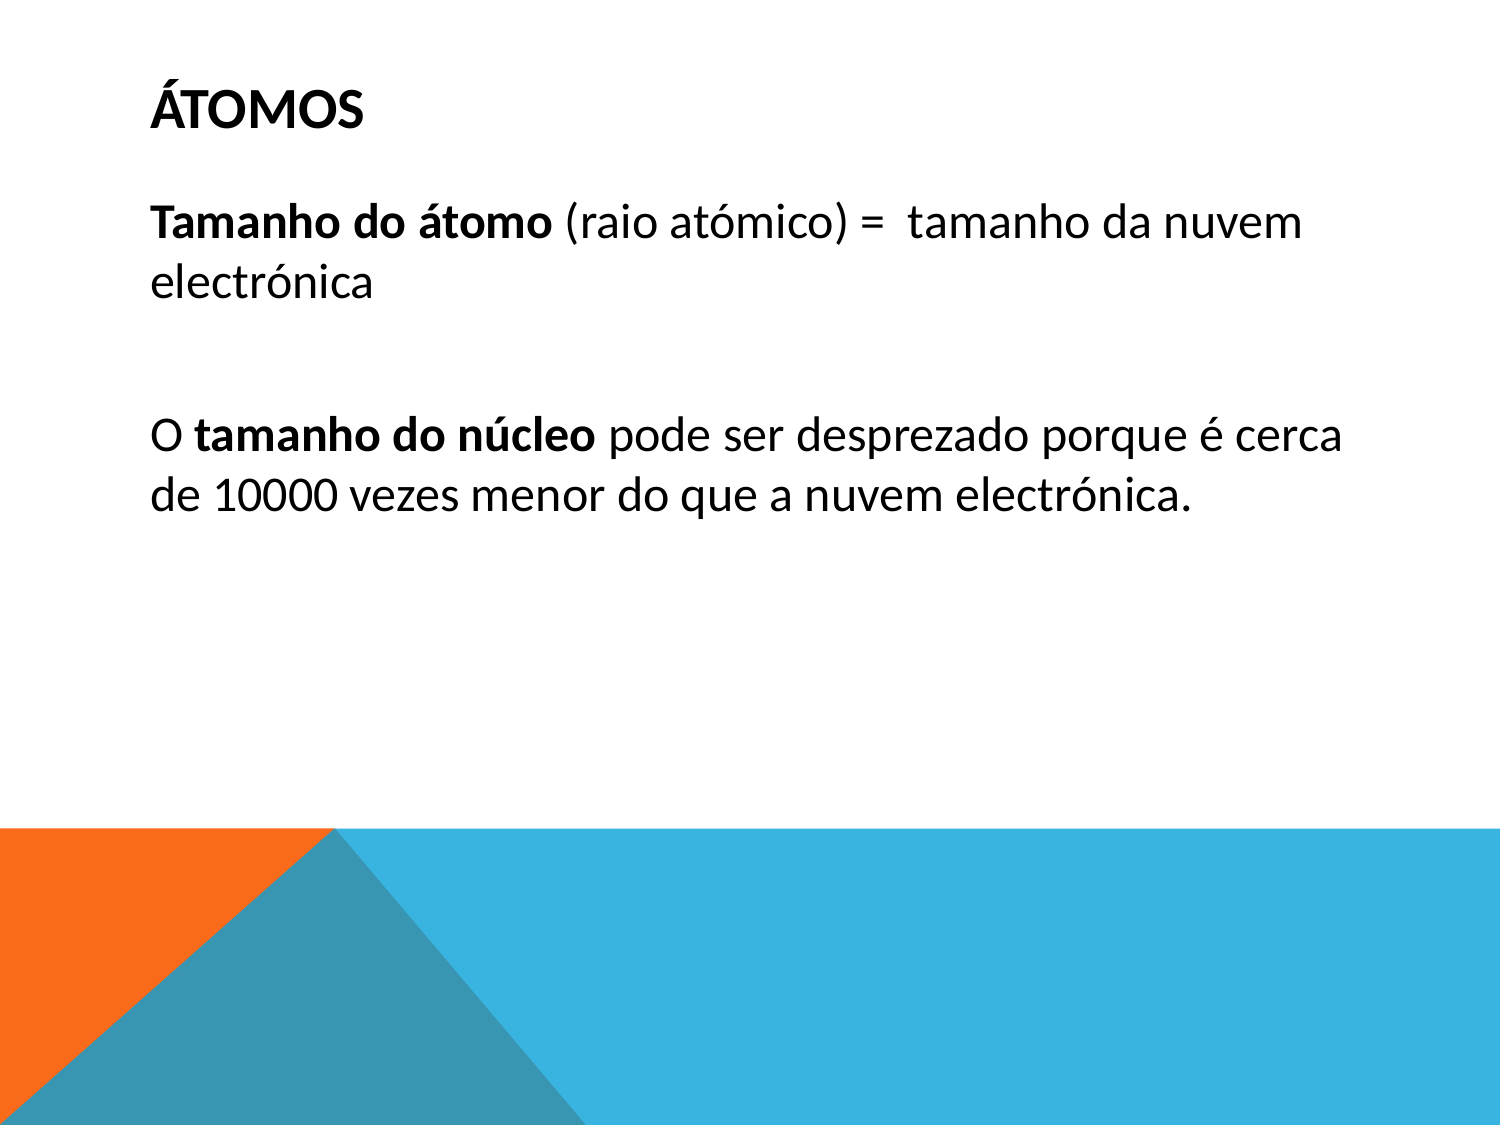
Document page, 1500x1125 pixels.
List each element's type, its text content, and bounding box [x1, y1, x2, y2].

title átomos [135, 60, 1369, 150]
list Tamanho do átomo (raio atómico) = tamanho da nuvem electrónica O tamanho do núcleo pode ser desprezado porque é cerca de 10000 vezes menor do que a nuvem electrónica. [135, 180, 1412, 768]
